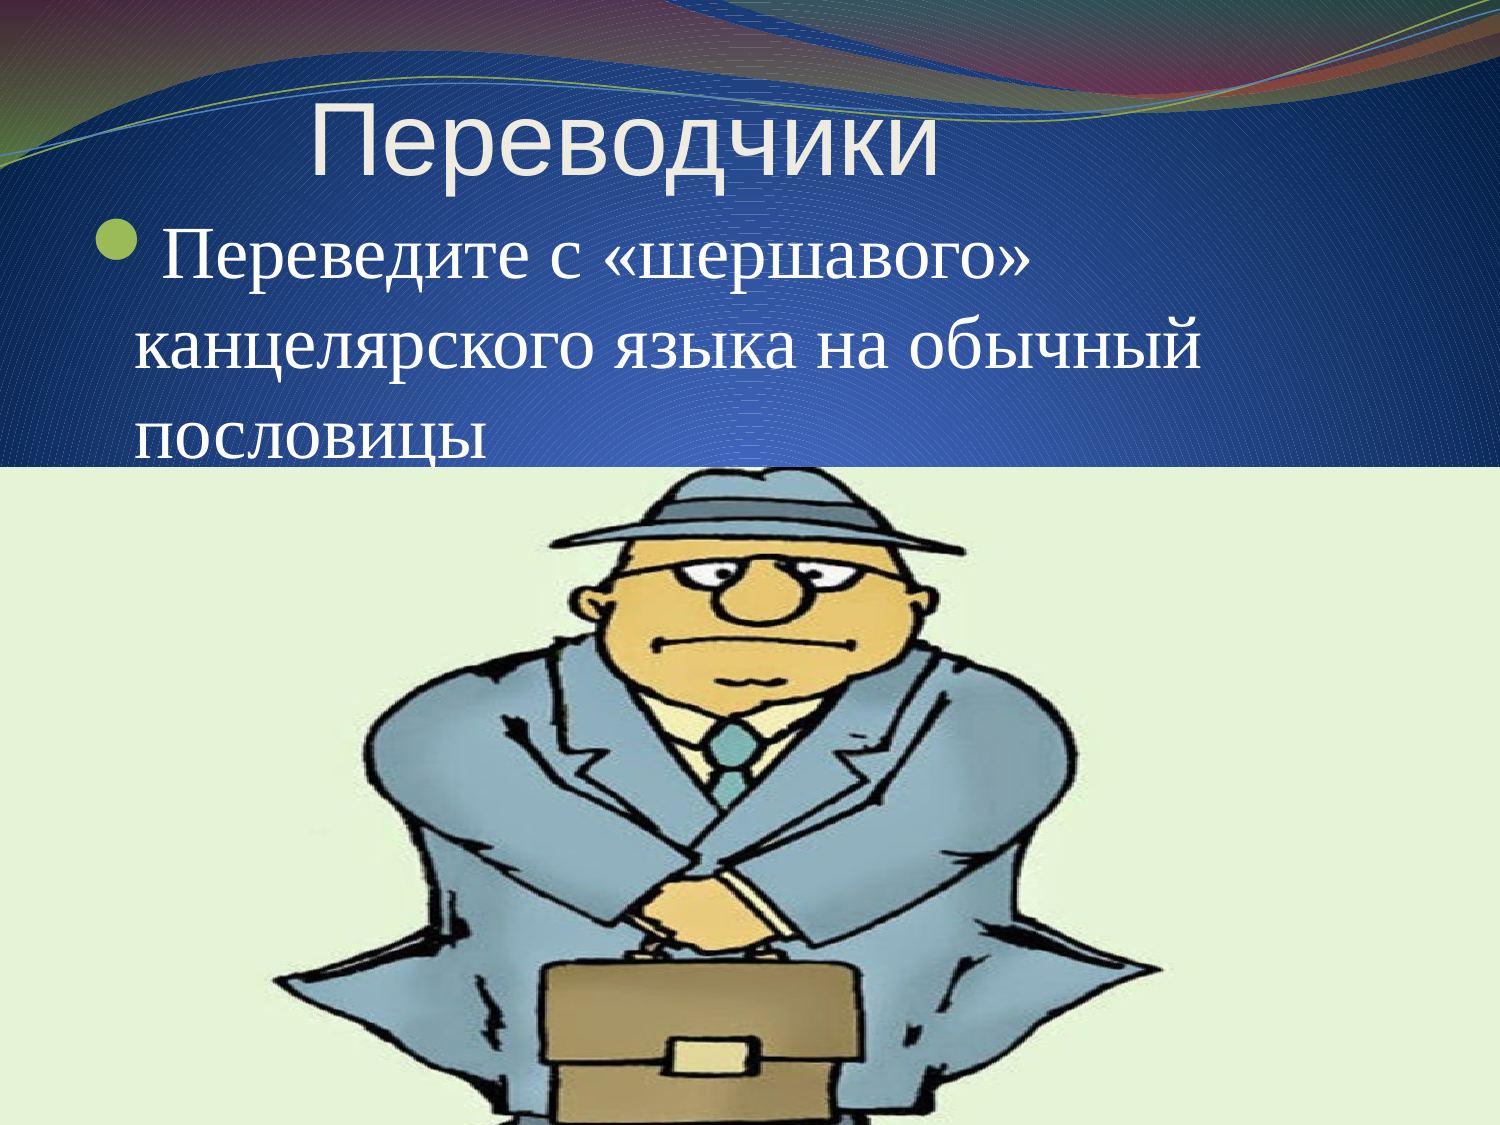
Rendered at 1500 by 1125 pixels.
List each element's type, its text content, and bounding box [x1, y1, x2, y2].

title Переводчики [75, 0, 1425, 196]
list Переведите с «шершавого» канцелярского языка на обычный пословицы [75, 196, 1425, 465]
picture [0, 467, 1500, 1125]
